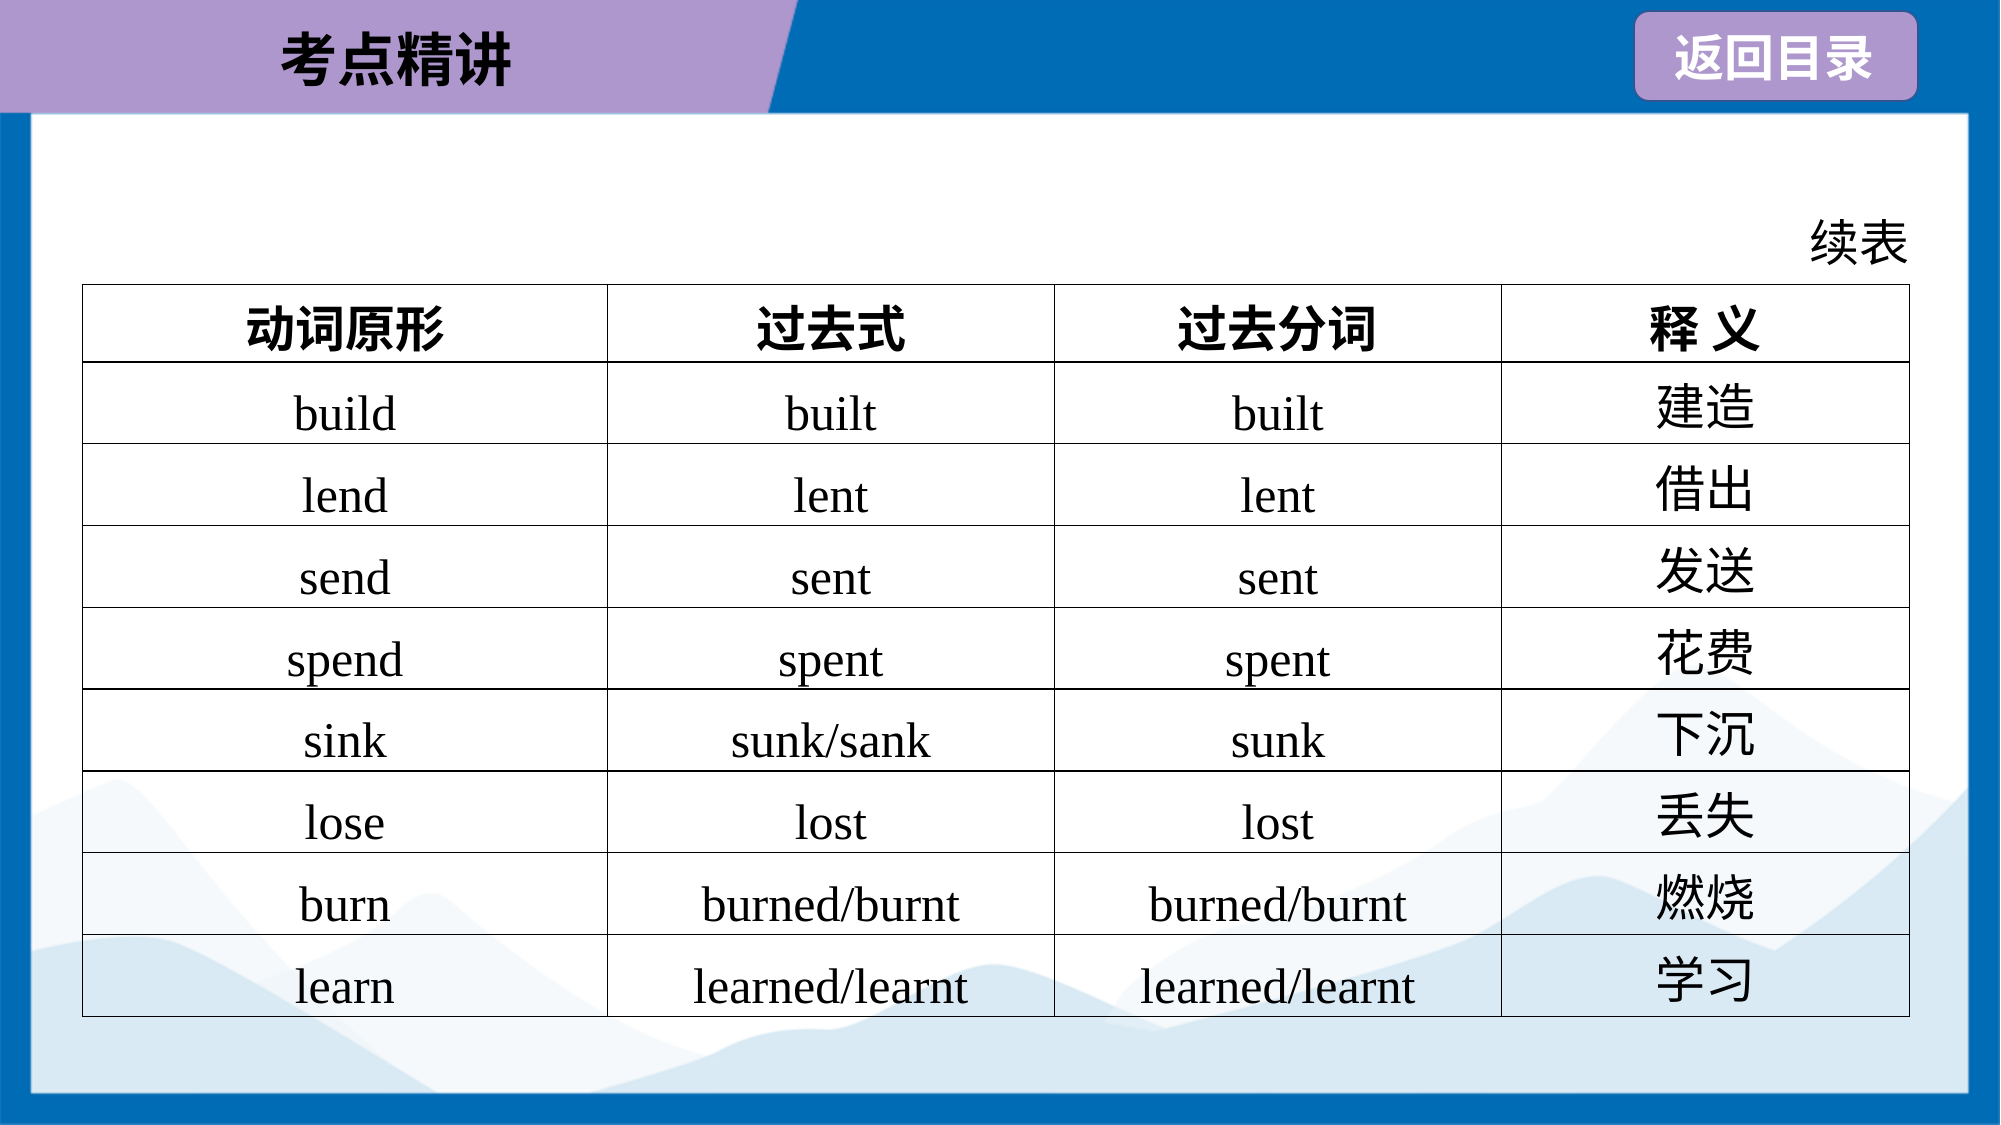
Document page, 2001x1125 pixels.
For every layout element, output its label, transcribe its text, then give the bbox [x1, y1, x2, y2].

table_header 动词原形 [83, 285, 607, 361]
table_cell spend [83, 608, 607, 688]
table_cell 发送 [1502, 526, 1909, 607]
table_cell learned/learnt [1055, 935, 1501, 1016]
table_cell 丢失 [1502, 772, 1909, 852]
table_cell burn [83, 853, 607, 934]
table_cell sunk/sank [608, 690, 1054, 770]
table_cell lost [608, 772, 1054, 852]
table_cell built [1055, 363, 1501, 443]
table_cell sent [608, 526, 1054, 607]
table_cell 建造 [1502, 363, 1909, 443]
table_cell learned/learnt [608, 935, 1054, 1016]
table_cell sunk [1055, 690, 1501, 770]
table_cell 借出 [1502, 444, 1909, 525]
table_cell lost [1055, 772, 1501, 852]
table_cell 燃烧 [1502, 853, 1909, 934]
text_box 续表 [1808, 183, 1910, 271]
table_cell lent [1055, 444, 1501, 525]
table_header 过去式 [608, 285, 1054, 361]
table_cell sent [1055, 526, 1501, 607]
table_cell built [608, 363, 1054, 443]
table_header 释 义 [1502, 285, 1909, 361]
table_cell learn [83, 935, 607, 1016]
table_cell send [83, 526, 607, 607]
table_cell burned/burnt [608, 853, 1054, 934]
table_cell sink [83, 690, 607, 770]
table_cell burned/burnt [1055, 853, 1501, 934]
table_cell 学习 [1502, 935, 1909, 1016]
table_cell spent [1055, 608, 1501, 688]
table_cell 花费 [1502, 608, 1909, 688]
table_cell 下沉 [1502, 690, 1909, 770]
table_cell spent [608, 608, 1054, 688]
table_cell lose [83, 772, 607, 852]
picture [0, 0, 2000, 1125]
table_header 过去分词 [1055, 285, 1501, 361]
table_cell lent [608, 444, 1054, 525]
table_cell lend [83, 444, 607, 525]
table_cell build [83, 363, 607, 443]
